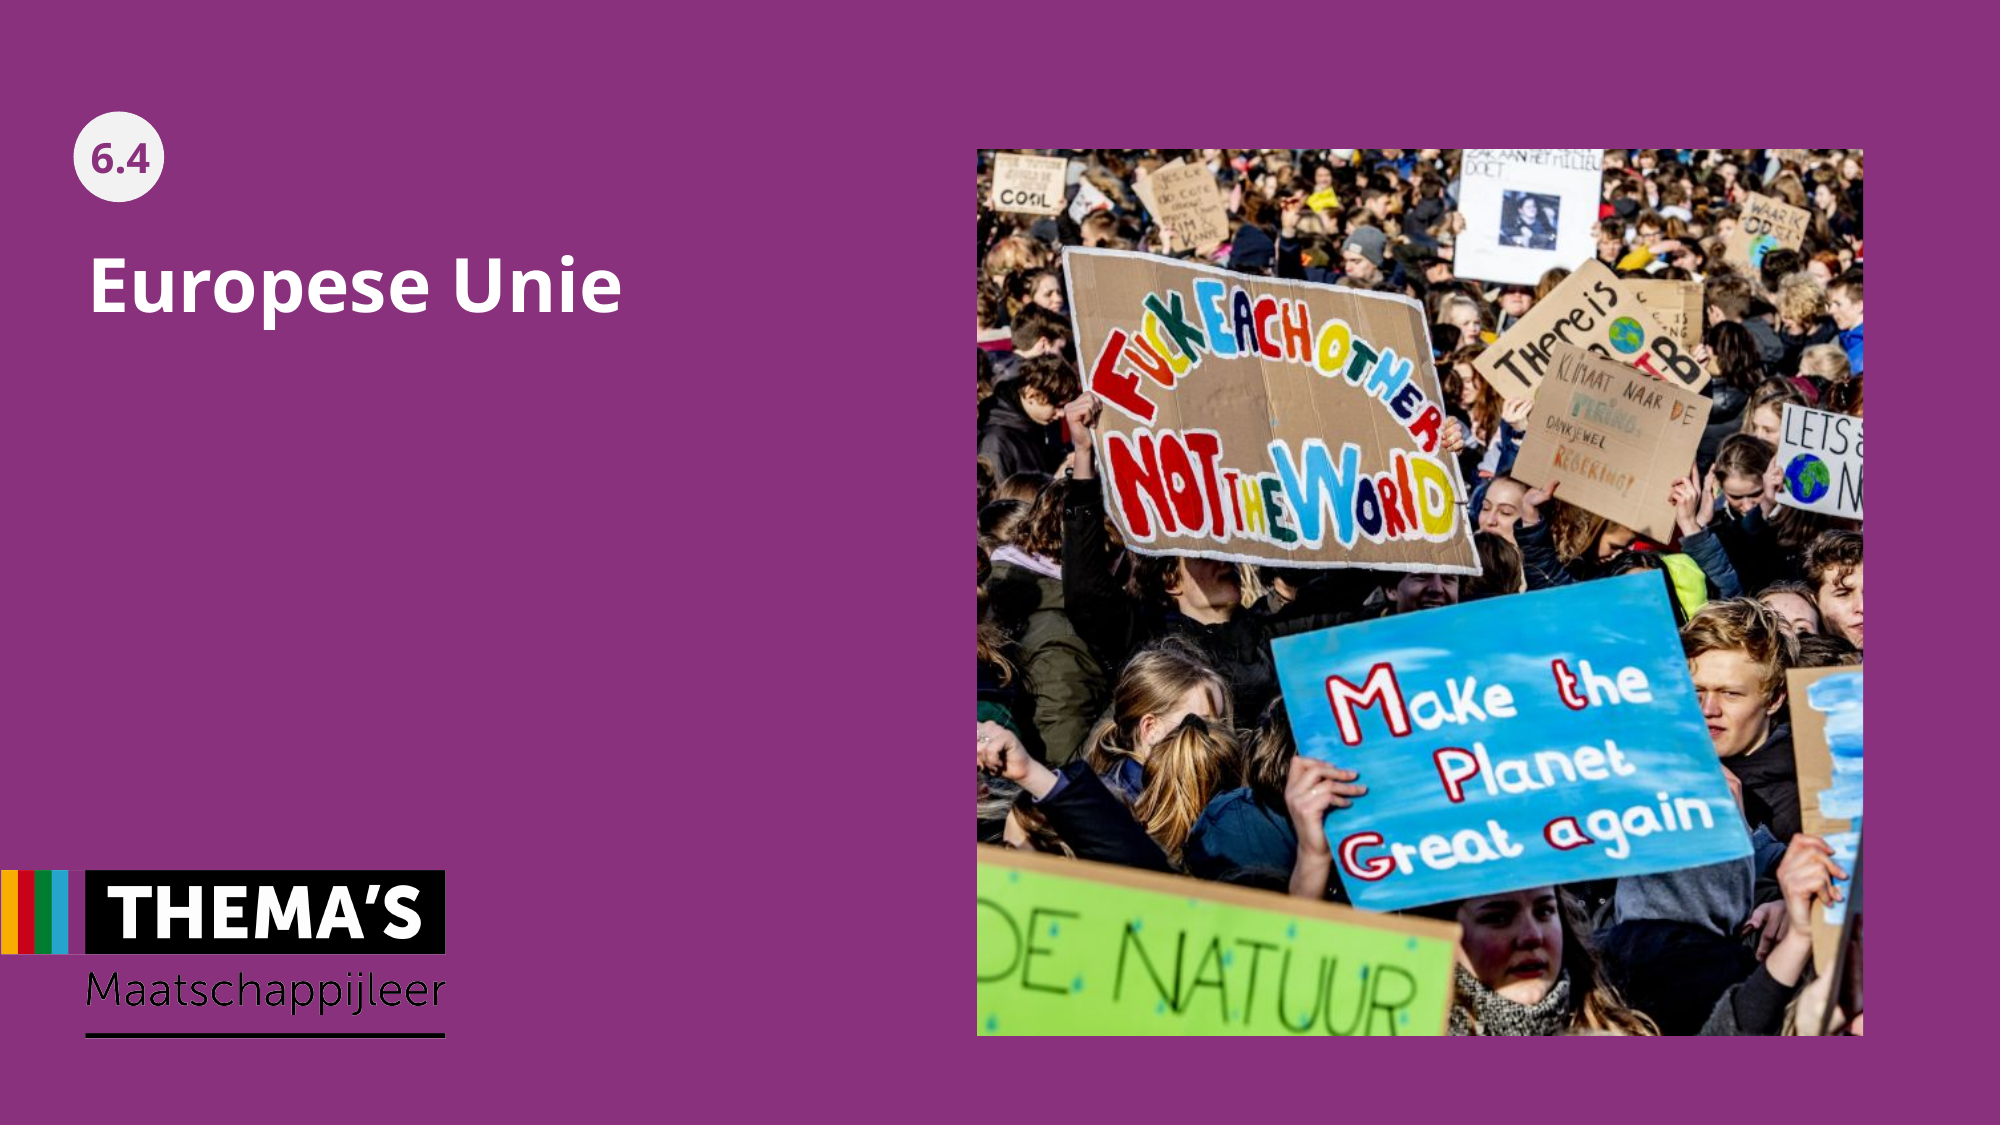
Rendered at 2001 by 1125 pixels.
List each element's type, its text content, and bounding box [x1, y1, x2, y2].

title 6.4 [71, 102, 170, 190]
picture [977, 149, 1864, 1036]
picture [0, 786, 474, 1125]
list Europese Unie [72, 240, 928, 769]
